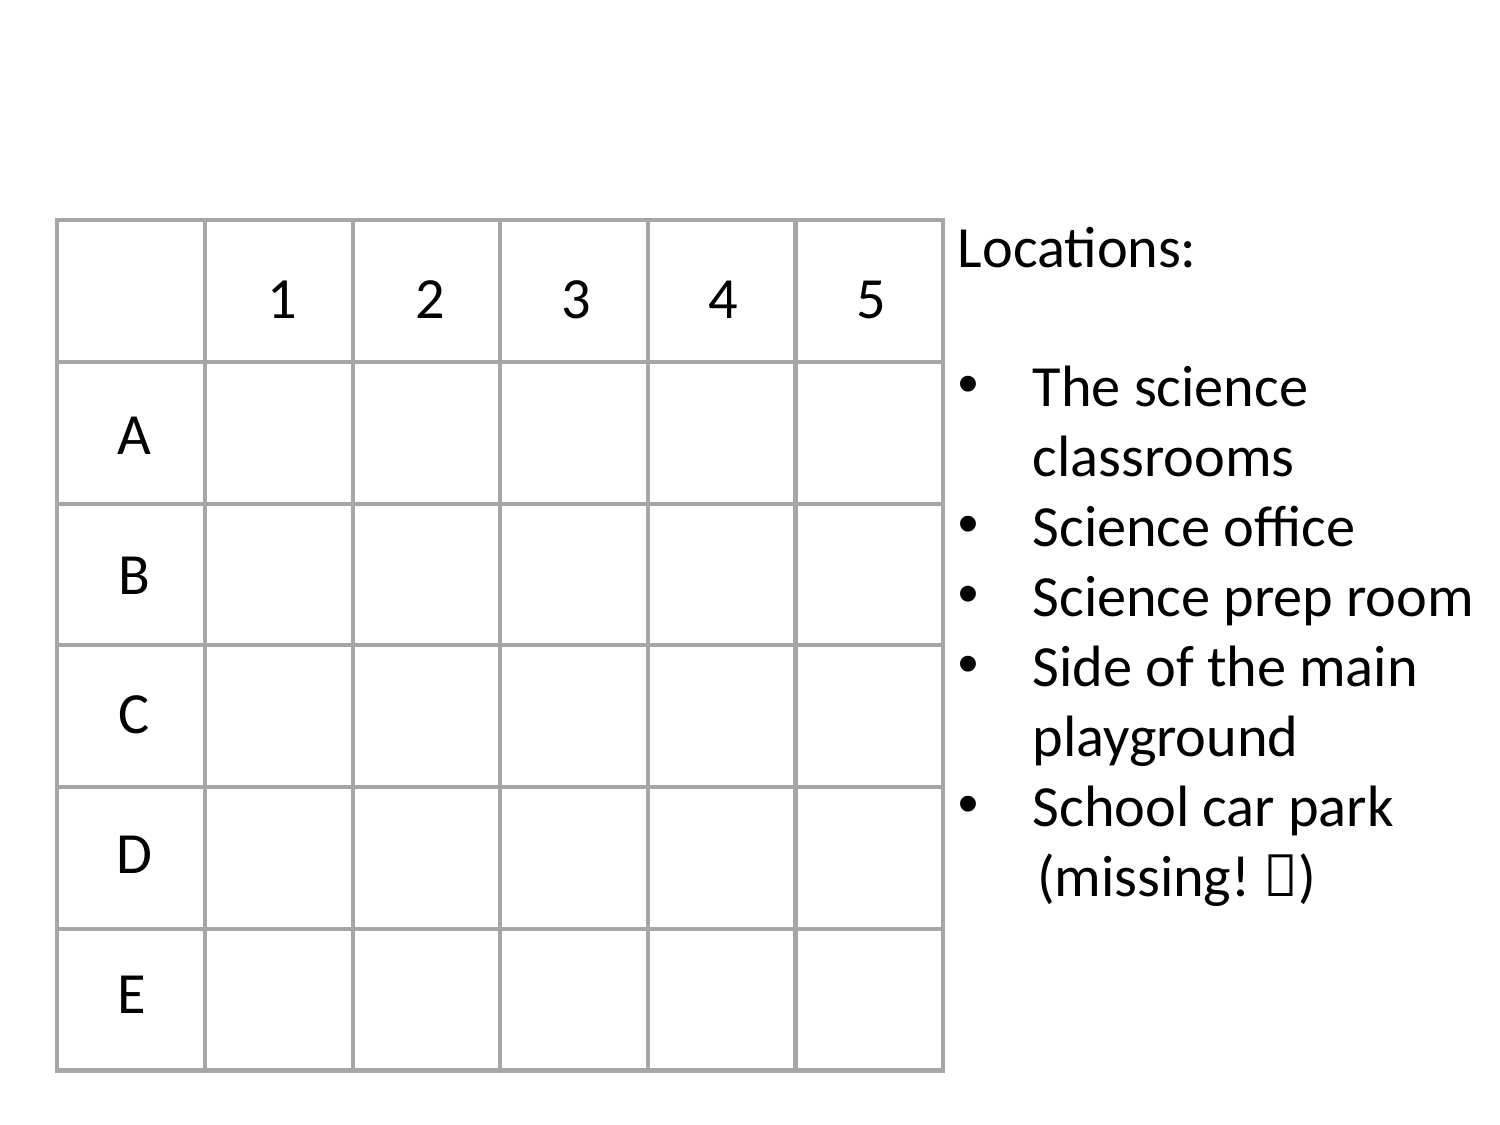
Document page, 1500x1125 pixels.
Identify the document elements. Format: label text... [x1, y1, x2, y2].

table_cell [502, 364, 646, 502]
table_cell [59, 364, 203, 502]
table_cell [650, 364, 793, 502]
table_header [207, 222, 351, 360]
text_box 5 [841, 253, 902, 338]
text_box C [103, 668, 165, 754]
table_cell [355, 506, 498, 643]
table_cell [650, 506, 793, 643]
table_header [355, 222, 498, 360]
text_box D [101, 808, 167, 893]
table_cell [59, 506, 203, 643]
table_cell [207, 931, 351, 1068]
table_cell [59, 647, 203, 785]
table_header [502, 222, 646, 360]
table_cell [502, 506, 646, 643]
text_box 3 [546, 253, 606, 338]
table_cell [207, 364, 351, 502]
table_cell [650, 789, 793, 927]
table_cell [798, 364, 941, 502]
table_header [59, 222, 203, 360]
table_cell [59, 789, 203, 927]
table_header [650, 222, 793, 360]
text_box B [103, 528, 165, 614]
table_cell [502, 931, 646, 1068]
table_cell [207, 647, 351, 785]
table_cell [798, 931, 941, 1068]
table_cell [798, 789, 941, 927]
table_cell [207, 506, 351, 643]
table_cell [502, 647, 646, 785]
table_cell [207, 789, 351, 927]
table_cell [650, 647, 793, 785]
table_cell [798, 506, 941, 643]
table_cell [355, 364, 498, 502]
text_box 1 [252, 253, 312, 338]
text_box E [102, 948, 161, 1033]
text_box 2 [400, 253, 460, 338]
table_cell [59, 931, 203, 1068]
table_header [798, 222, 941, 360]
table_cell [798, 647, 941, 785]
table_cell [650, 931, 793, 1068]
table_cell [355, 789, 498, 927]
text_box 4 [693, 253, 754, 338]
table_cell [355, 647, 498, 785]
text_box Locations: The science classrooms Science office Science prep room Side of the main playground School car park (missing! ) [943, 201, 1500, 1125]
table_cell [502, 789, 646, 927]
text_box A [102, 388, 166, 474]
table_cell [355, 931, 498, 1068]
